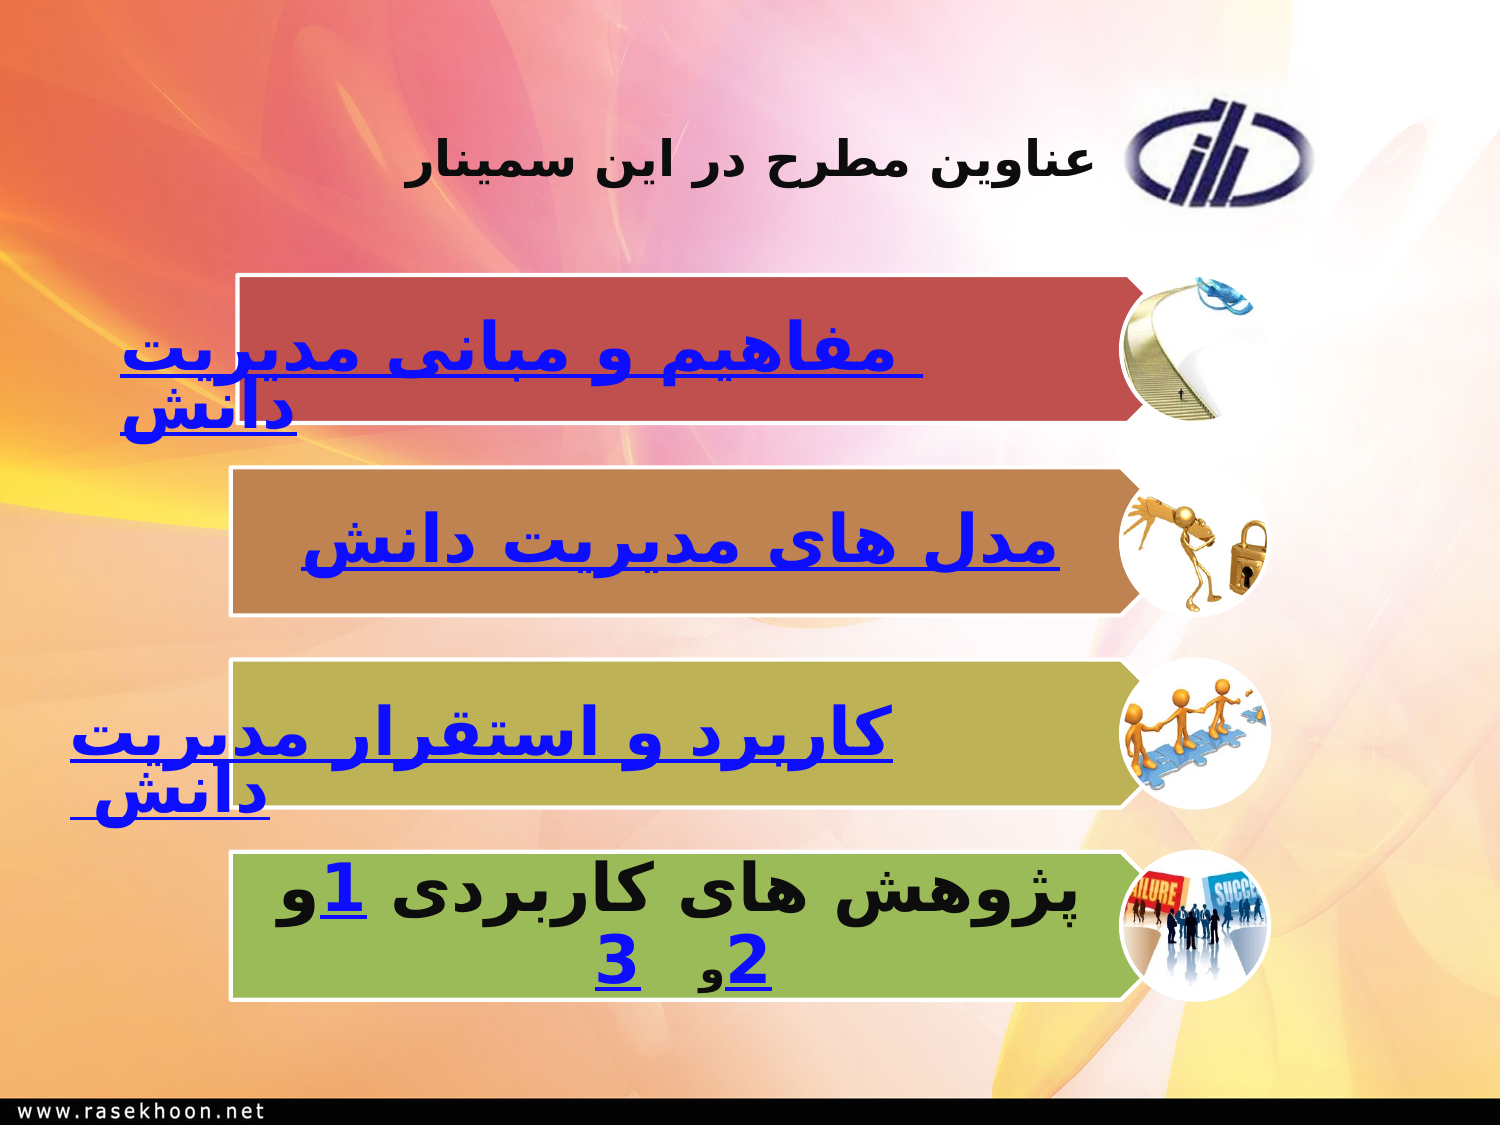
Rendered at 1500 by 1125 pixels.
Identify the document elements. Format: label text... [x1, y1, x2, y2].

text_box عناوین مطرح در این سمینار [160, 85, 1110, 227]
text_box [24, 274, 1476, 1001]
picture [0, 0, 1500, 1125]
